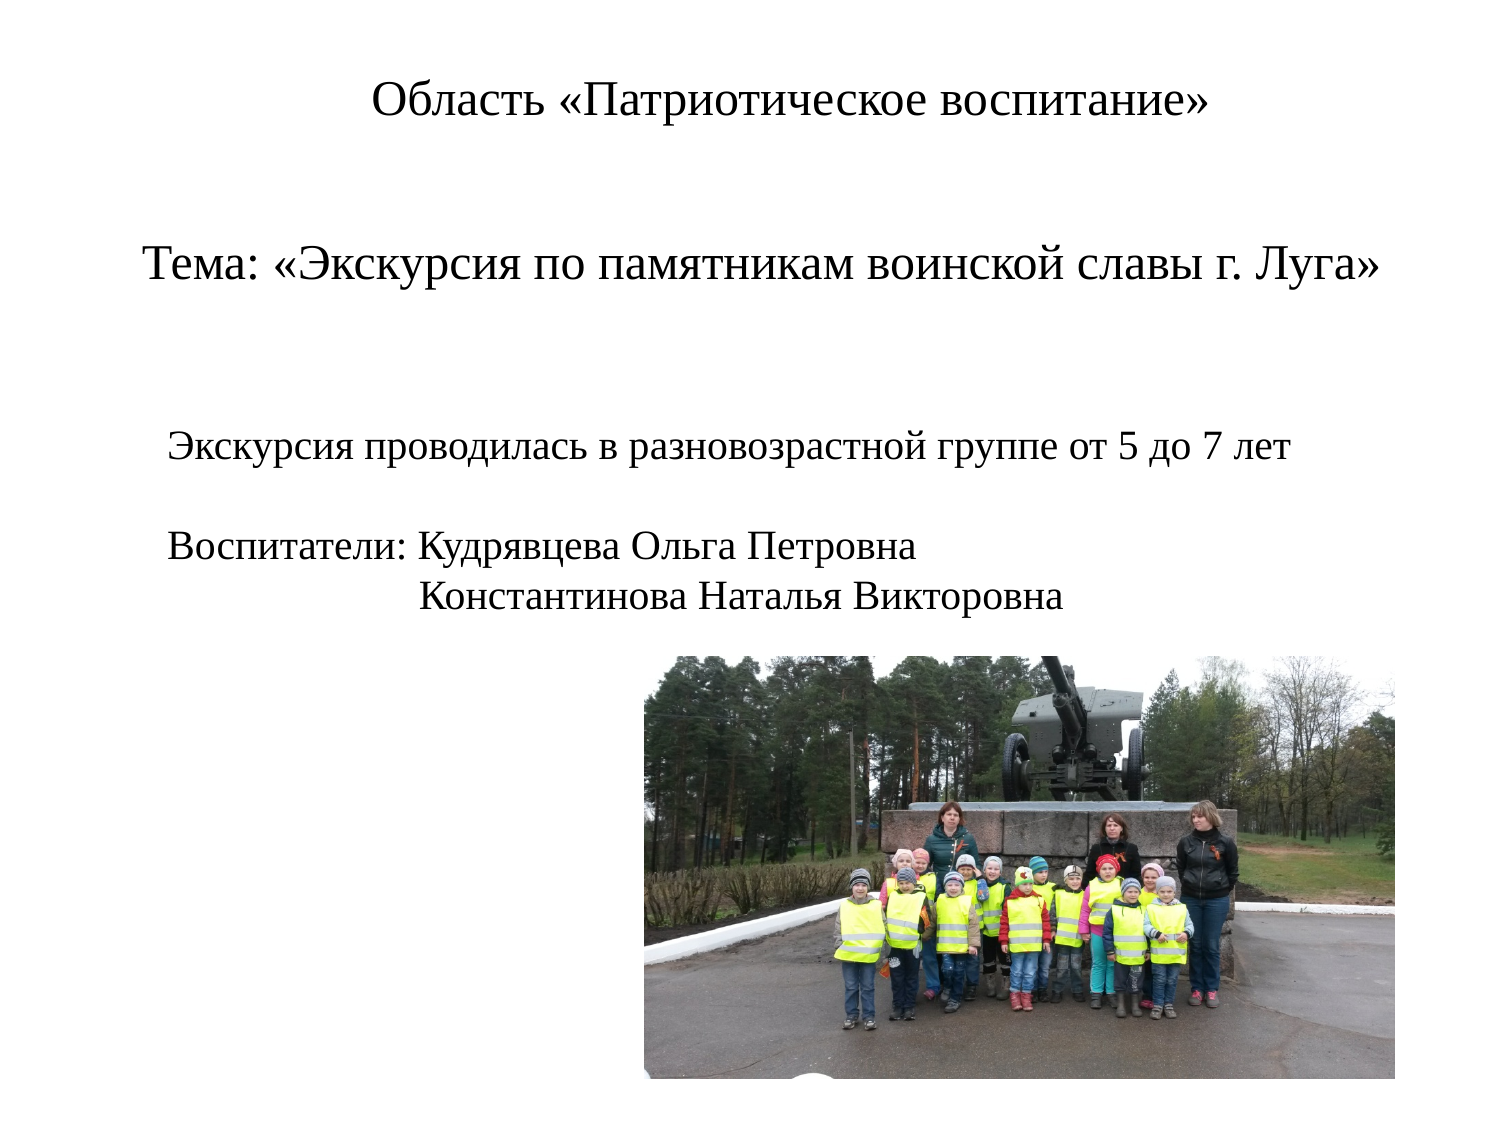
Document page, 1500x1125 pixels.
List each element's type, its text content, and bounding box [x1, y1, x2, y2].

text_box Экскурсия проводилась в разновозрастной группе от 5 до 7 лет Воспитатели: Кудрявцева Ольга Петровна Константинова Наталья Викторовна [152, 410, 1372, 625]
picture [644, 655, 1395, 1079]
text_box Область «Патриотическое воспитание» [316, 58, 1266, 134]
text_box Тема: «Экскурсия по памятникам воинской славы г. Луга» [105, 222, 1418, 298]
